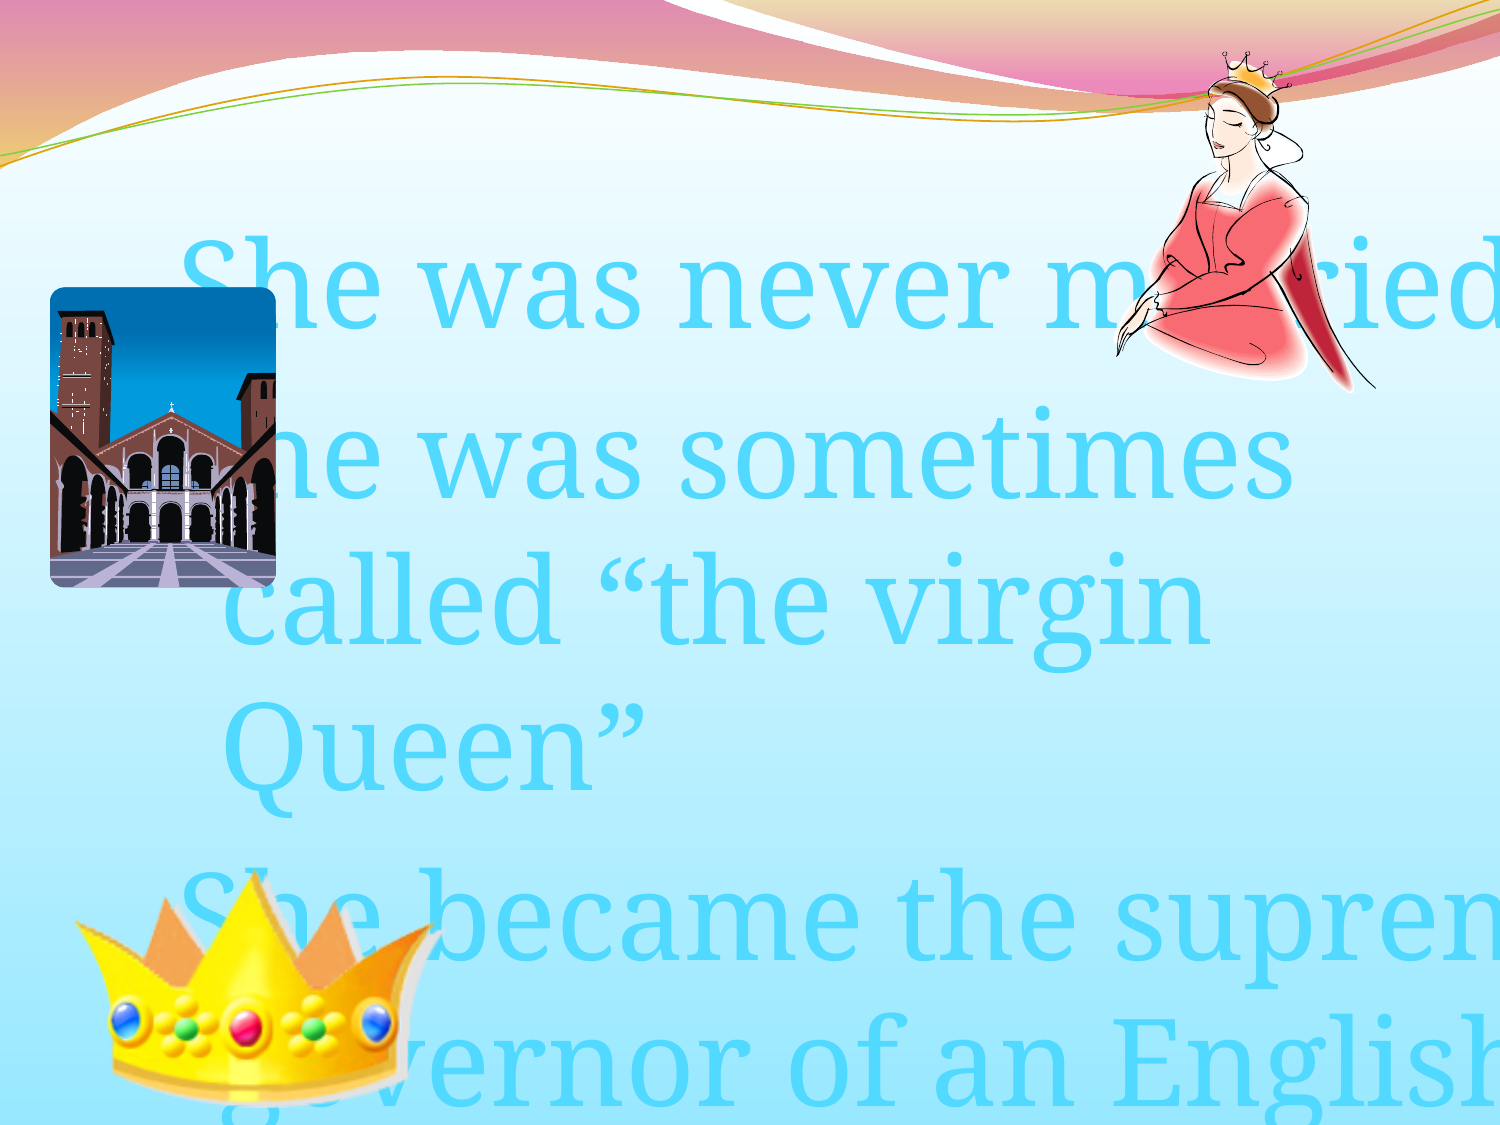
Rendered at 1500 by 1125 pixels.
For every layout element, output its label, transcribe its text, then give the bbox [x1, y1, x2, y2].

picture [1112, 49, 1378, 395]
picture [49, 287, 276, 588]
picture [74, 824, 451, 1125]
list She was never married. She was sometimes called “the virgin Queen” She became the supreme governor of an English protestant church. [162, 200, 1500, 1125]
